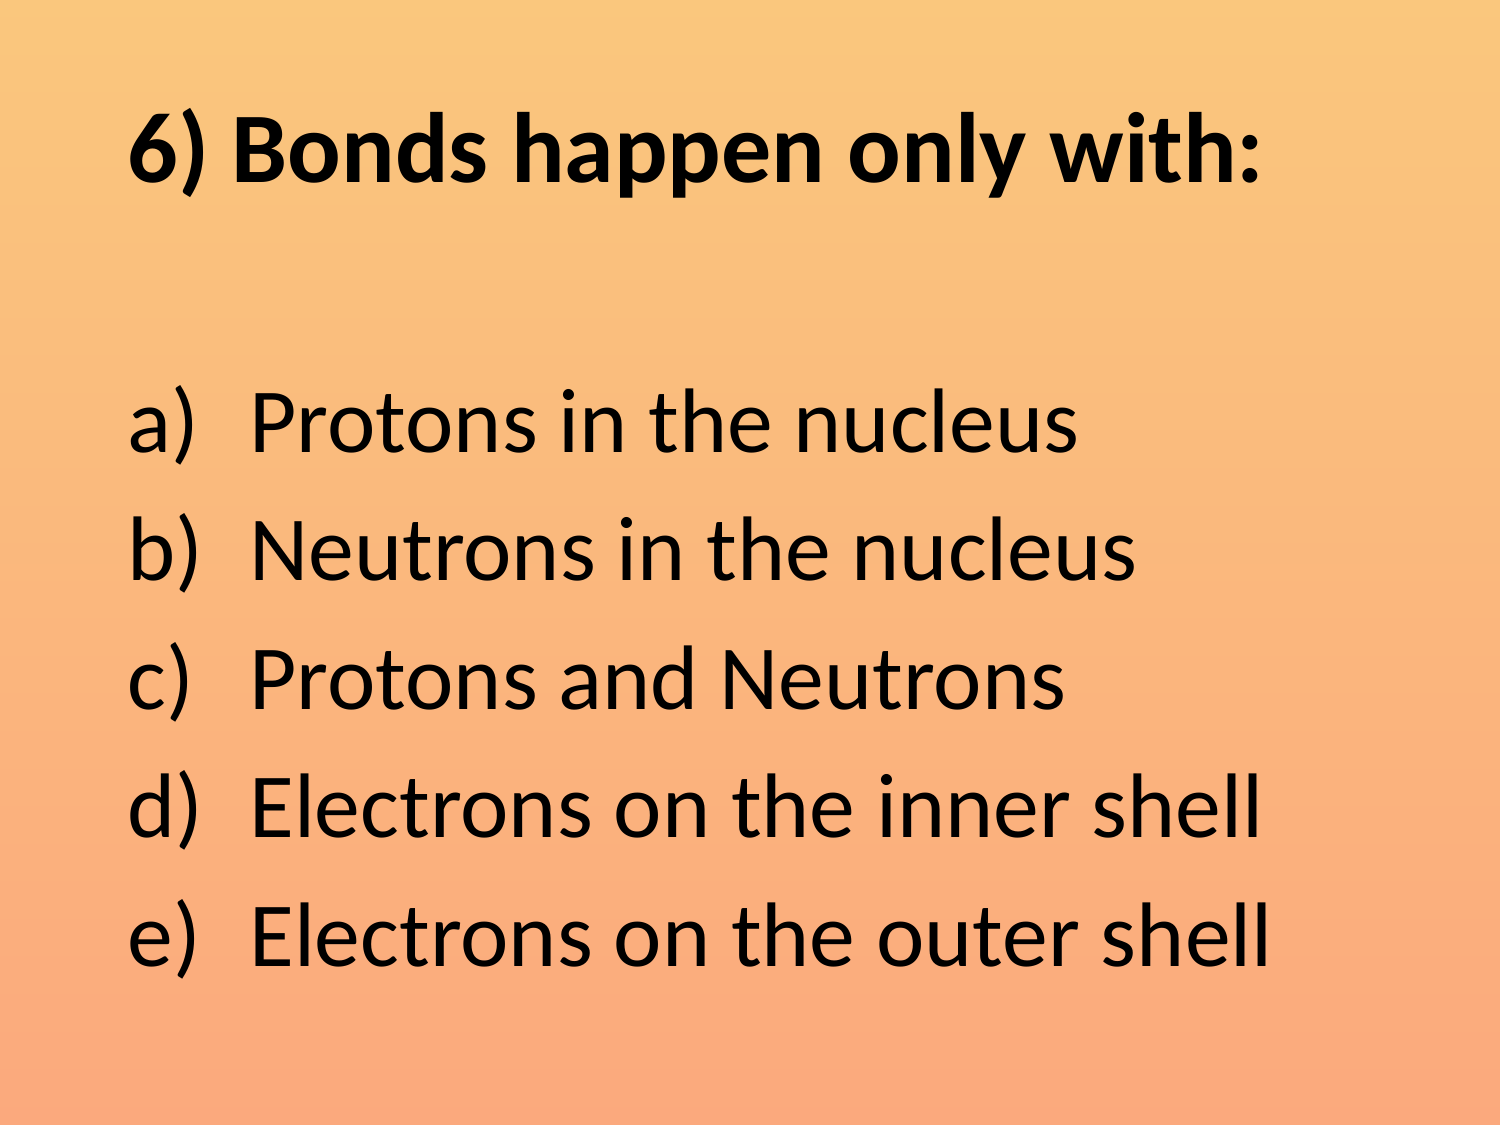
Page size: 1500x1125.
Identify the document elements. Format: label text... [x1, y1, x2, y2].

list 6) Bonds happen only with: Protons in the nucleus Neutrons in the nucleus Protons and Neutrons Electrons on the inner shell Electrons on the outer shell [112, 75, 1438, 1088]
